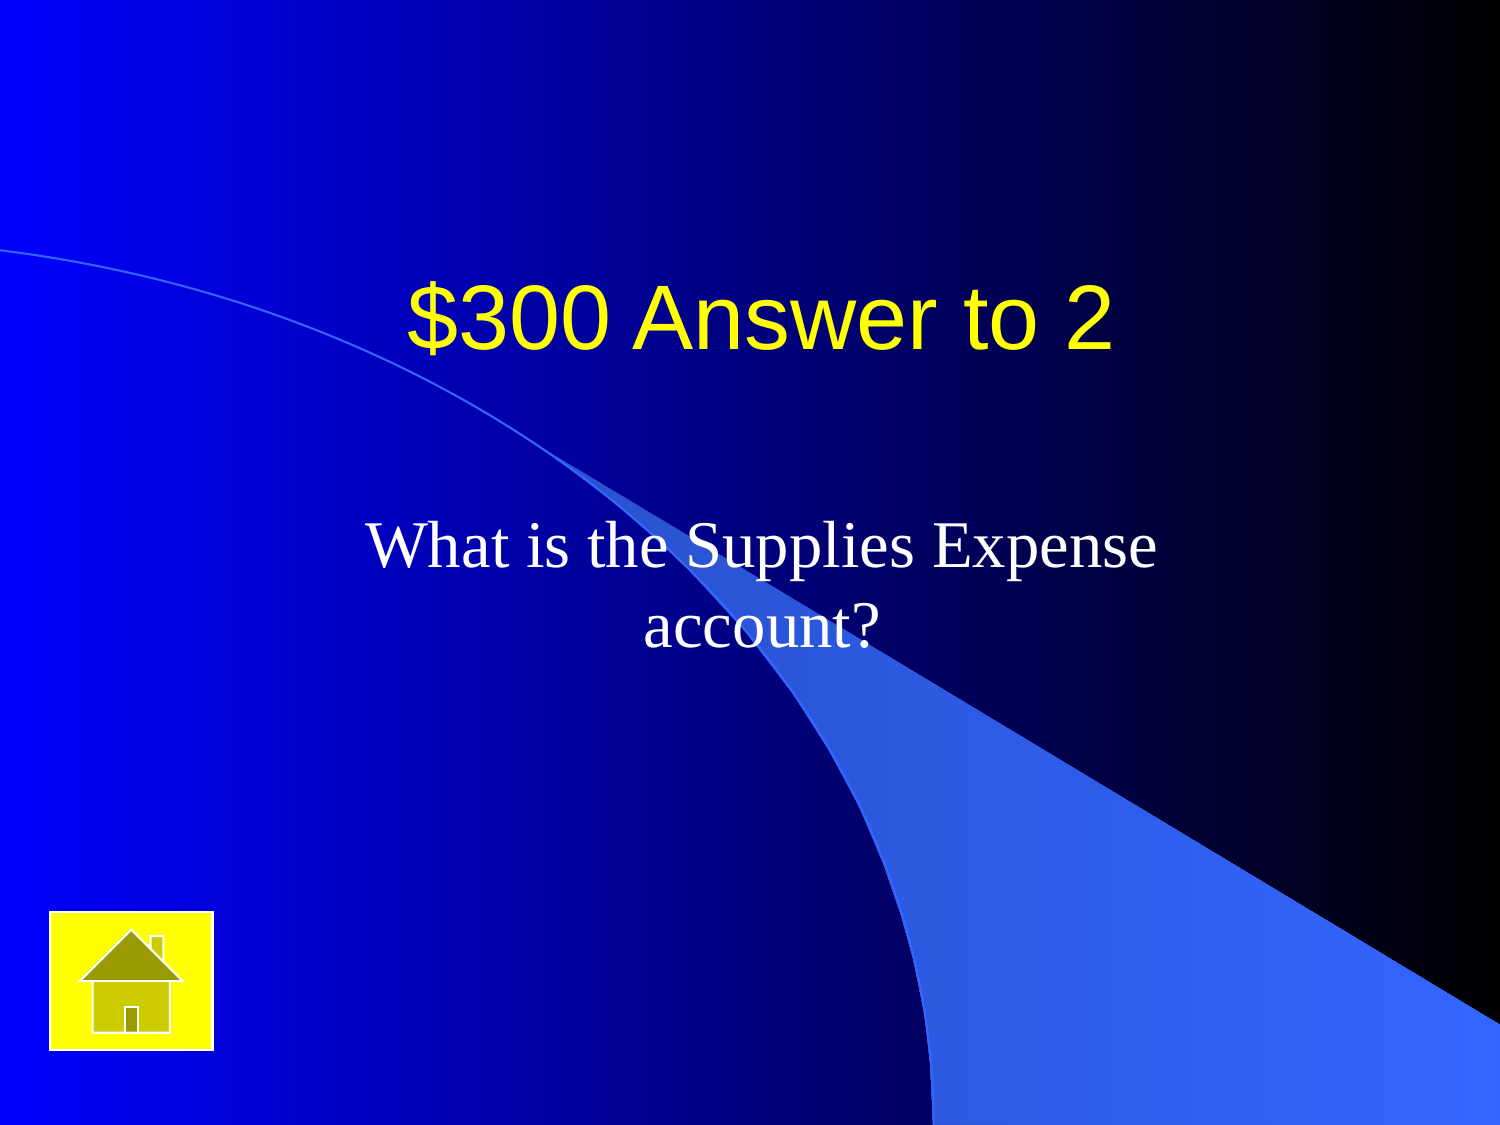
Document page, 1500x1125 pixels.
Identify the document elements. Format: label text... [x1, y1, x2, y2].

title $300 Answer to 2 [124, 187, 1401, 376]
subtitle What is the Supplies Expense account? [237, 437, 1288, 726]
